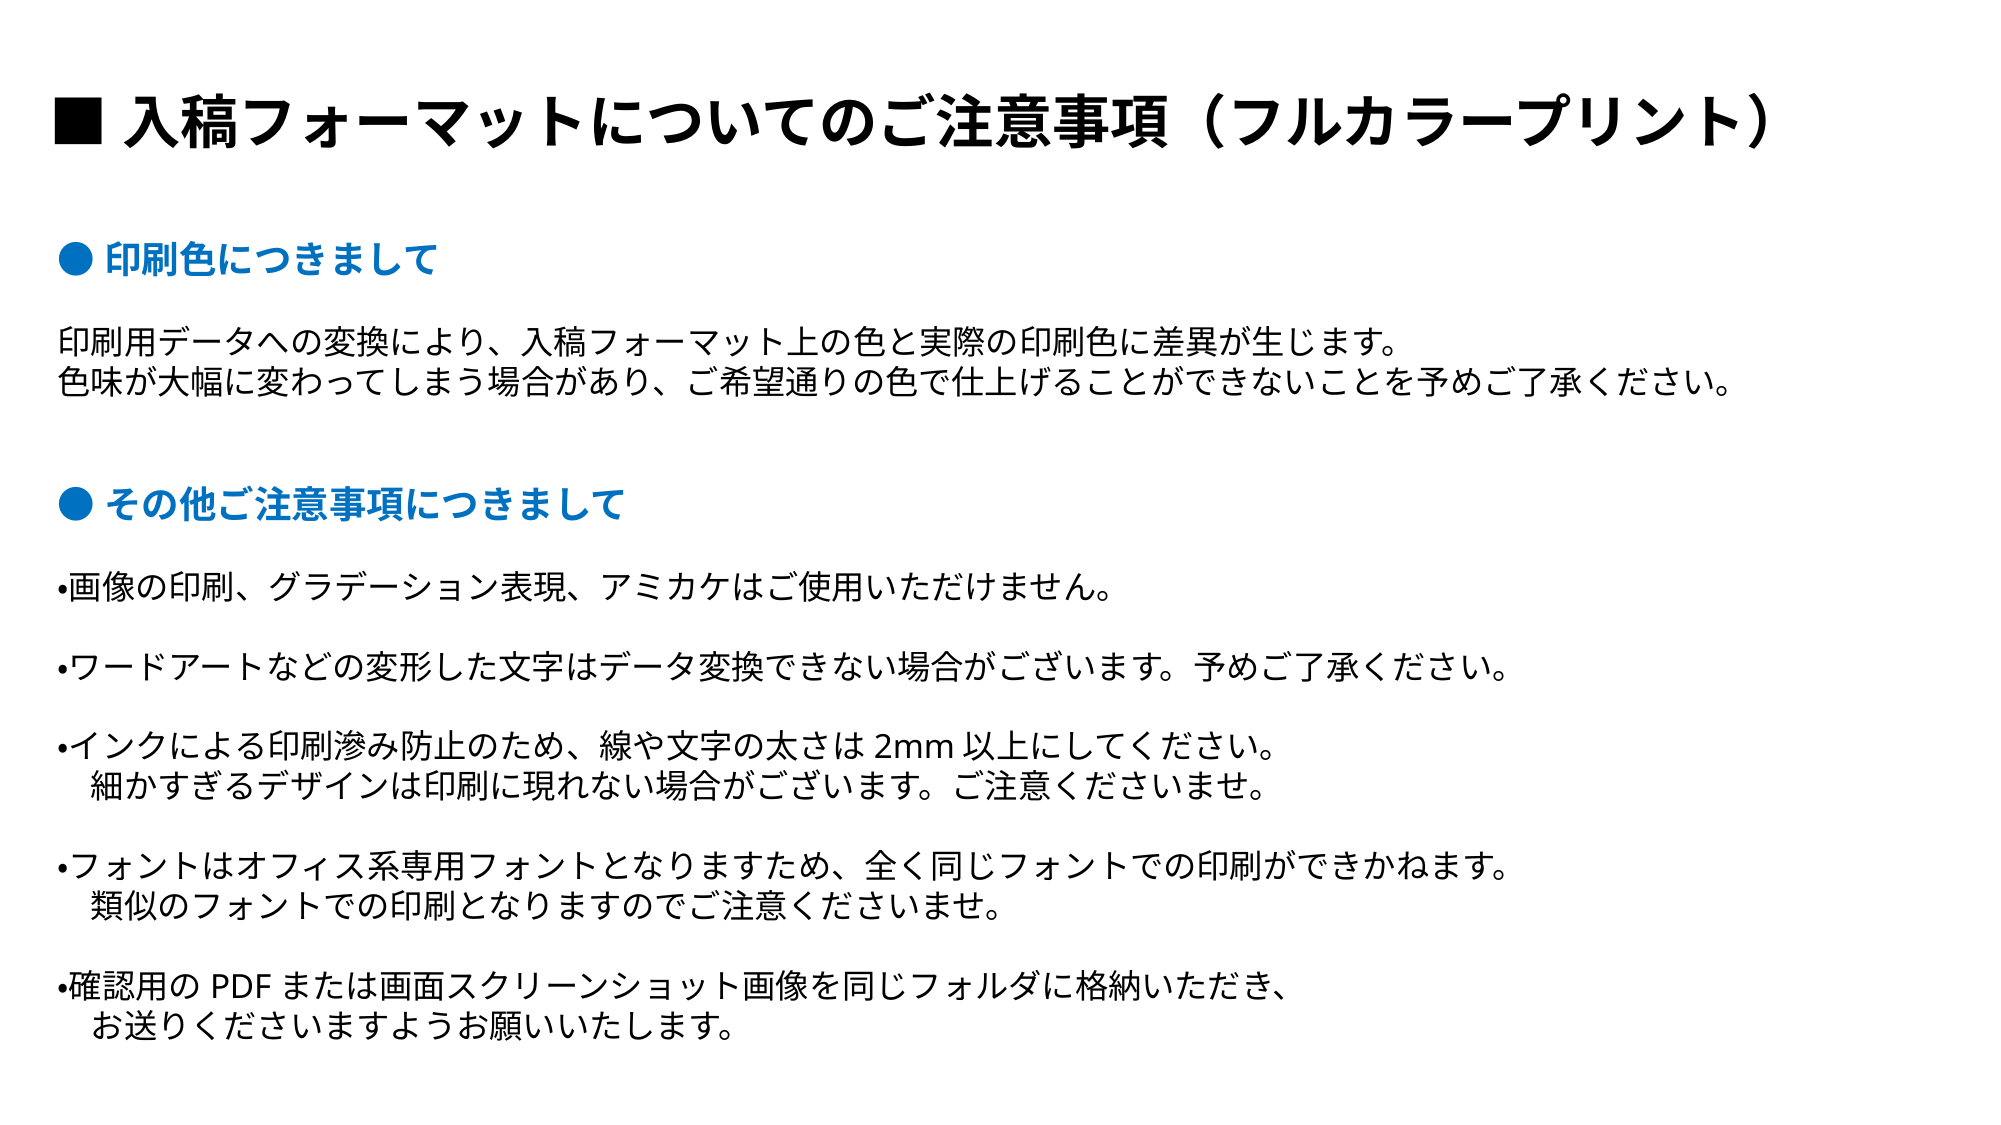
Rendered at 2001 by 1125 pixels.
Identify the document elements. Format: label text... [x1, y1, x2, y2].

text_box ●印刷色につきまして 印刷用データへの変換により、入稿フォーマット上の色と実際の印刷色に差異が生じます。 色味が大幅に変わってしまう場合があり、ご希望通りの色で仕上げることができないことを予めご了承ください。 ●その他ご注意事項につきまして ・画像の印刷、グラデーション表現、アミカケはご使用いただけません。 ・ワードアートなどの変形した文字はデータ変換できない場合がございます。予めご了承ください。 ・インクによる印刷滲み防止のため、線や文字の太さは2mm以上にしてください。 細かすぎるデザインは印刷に現れない場合がございます。ご注意くださいませ。 ・フォントはオフィス系専用フォントとなりますため、全く同じフォントでの印刷ができかねます。 類似のフォントでの印刷となりますのでご注意くださいませ。 ・確認用のPDFまたは画面スクリーンショット画像を同じフォルダに格納いただき、 お送りくださいますようお願いいたします。 [42, 229, 1927, 1053]
text_box ■入稿フォーマットについてのご注意事項（フルカラープリント） [34, 77, 1820, 163]
